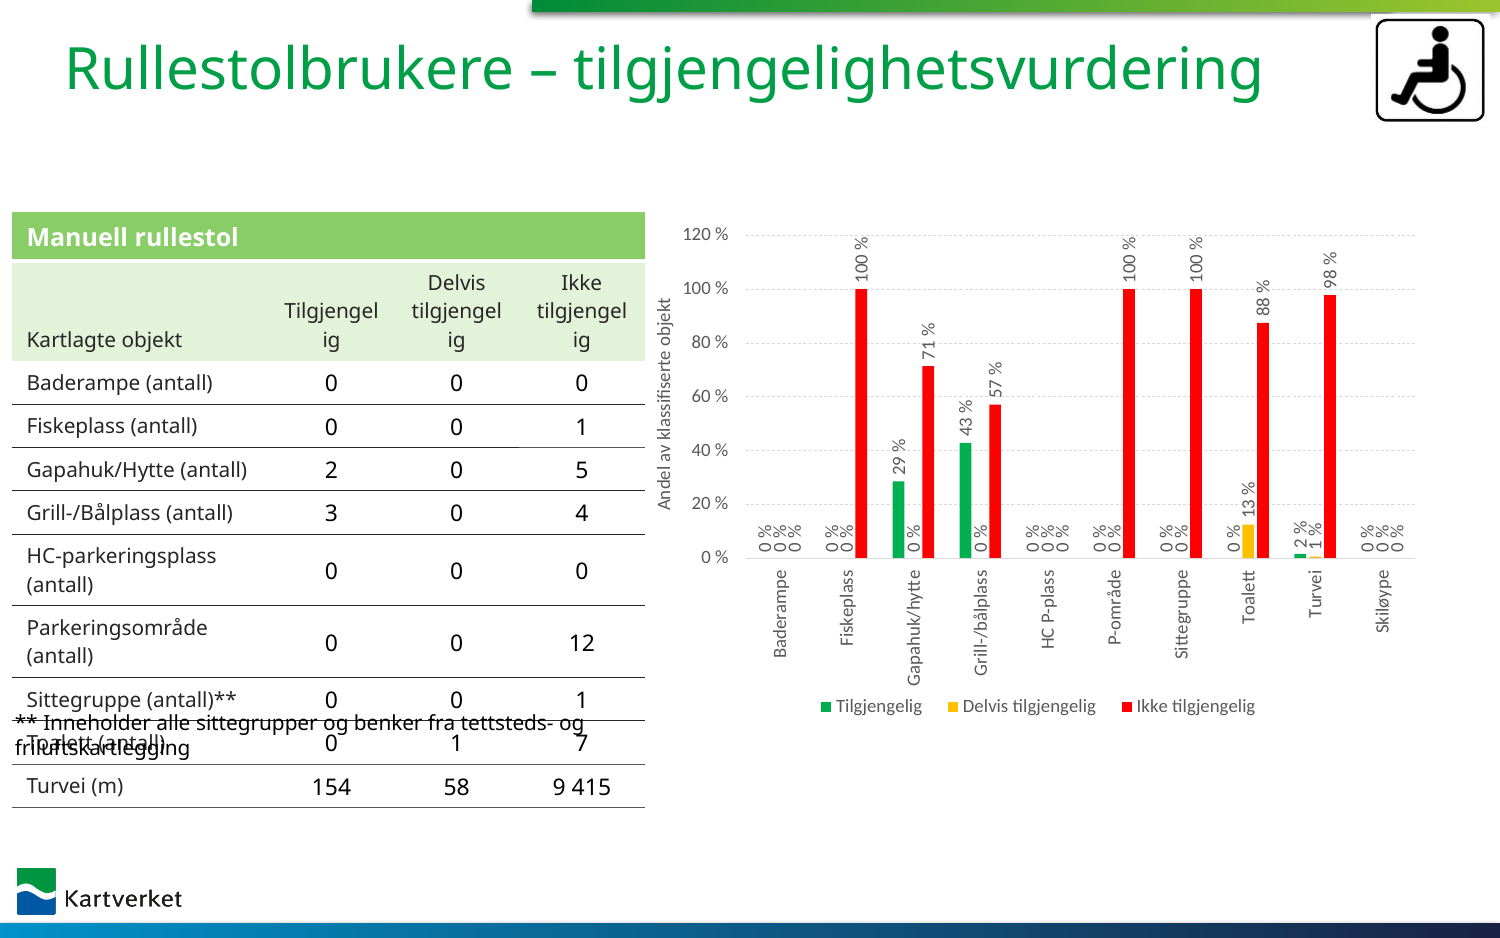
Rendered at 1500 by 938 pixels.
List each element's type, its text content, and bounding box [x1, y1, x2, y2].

table_cell 1 [519, 678, 638, 702]
table_cell Baderampe (antall) [12, 361, 269, 404]
table_cell 5 [519, 448, 638, 490]
table_cell 9 415 [519, 768, 645, 807]
table_cell Tilgjengelig [269, 263, 394, 361]
table_cell 0 [394, 606, 519, 677]
picture [643, 218, 1427, 728]
table_cell 0 [269, 361, 394, 404]
table_cell Ikke tilgjengelig [519, 263, 638, 361]
table_cell Parkeringsområde (antall) [12, 606, 269, 677]
table_cell 2 [269, 448, 394, 490]
table_cell Grill-/Bålplass (antall) [12, 491, 269, 534]
text_box Rullestolbrukere – tilgjengelighetsvurdering [49, 12, 1372, 109]
table_cell HC-parkeringsplass (antall) [12, 535, 269, 605]
table_cell Turvei (m) [12, 768, 269, 807]
table_cell 154 [269, 768, 394, 807]
table_cell 0 [394, 535, 519, 605]
table_cell 0 [269, 405, 394, 447]
table_cell 0 [394, 361, 519, 404]
text_box ** Inneholder alle sittegrupper og benker fra tettsteds- og friluftskartlegging [0, 702, 745, 768]
table_cell Kartlagte objekt [12, 263, 269, 361]
table_cell Delvis tilgjengelig [394, 263, 519, 361]
table_cell 12 [519, 606, 638, 677]
table_header Manuell rullestol [12, 212, 645, 259]
table_cell 3 [269, 491, 394, 534]
table_cell 0 [394, 448, 519, 490]
table_cell Gapahuk/Hytte (antall) [12, 448, 269, 490]
table_cell 0 [269, 606, 394, 677]
table_cell 0 [269, 535, 394, 605]
table_cell 58 [394, 768, 519, 807]
table_cell Sittegruppe (antall)** [12, 678, 269, 702]
table_cell 0 [269, 678, 394, 702]
table_cell 0 [394, 491, 519, 534]
table_cell 4 [519, 491, 638, 534]
table_cell 1 [519, 405, 638, 447]
table_cell 0 [394, 405, 519, 447]
picture [1371, 13, 1491, 127]
table_cell 0 [519, 535, 638, 605]
table_cell 0 [394, 678, 519, 702]
table_cell 0 [519, 361, 638, 404]
table_cell Fiskeplass (antall) [12, 405, 269, 447]
